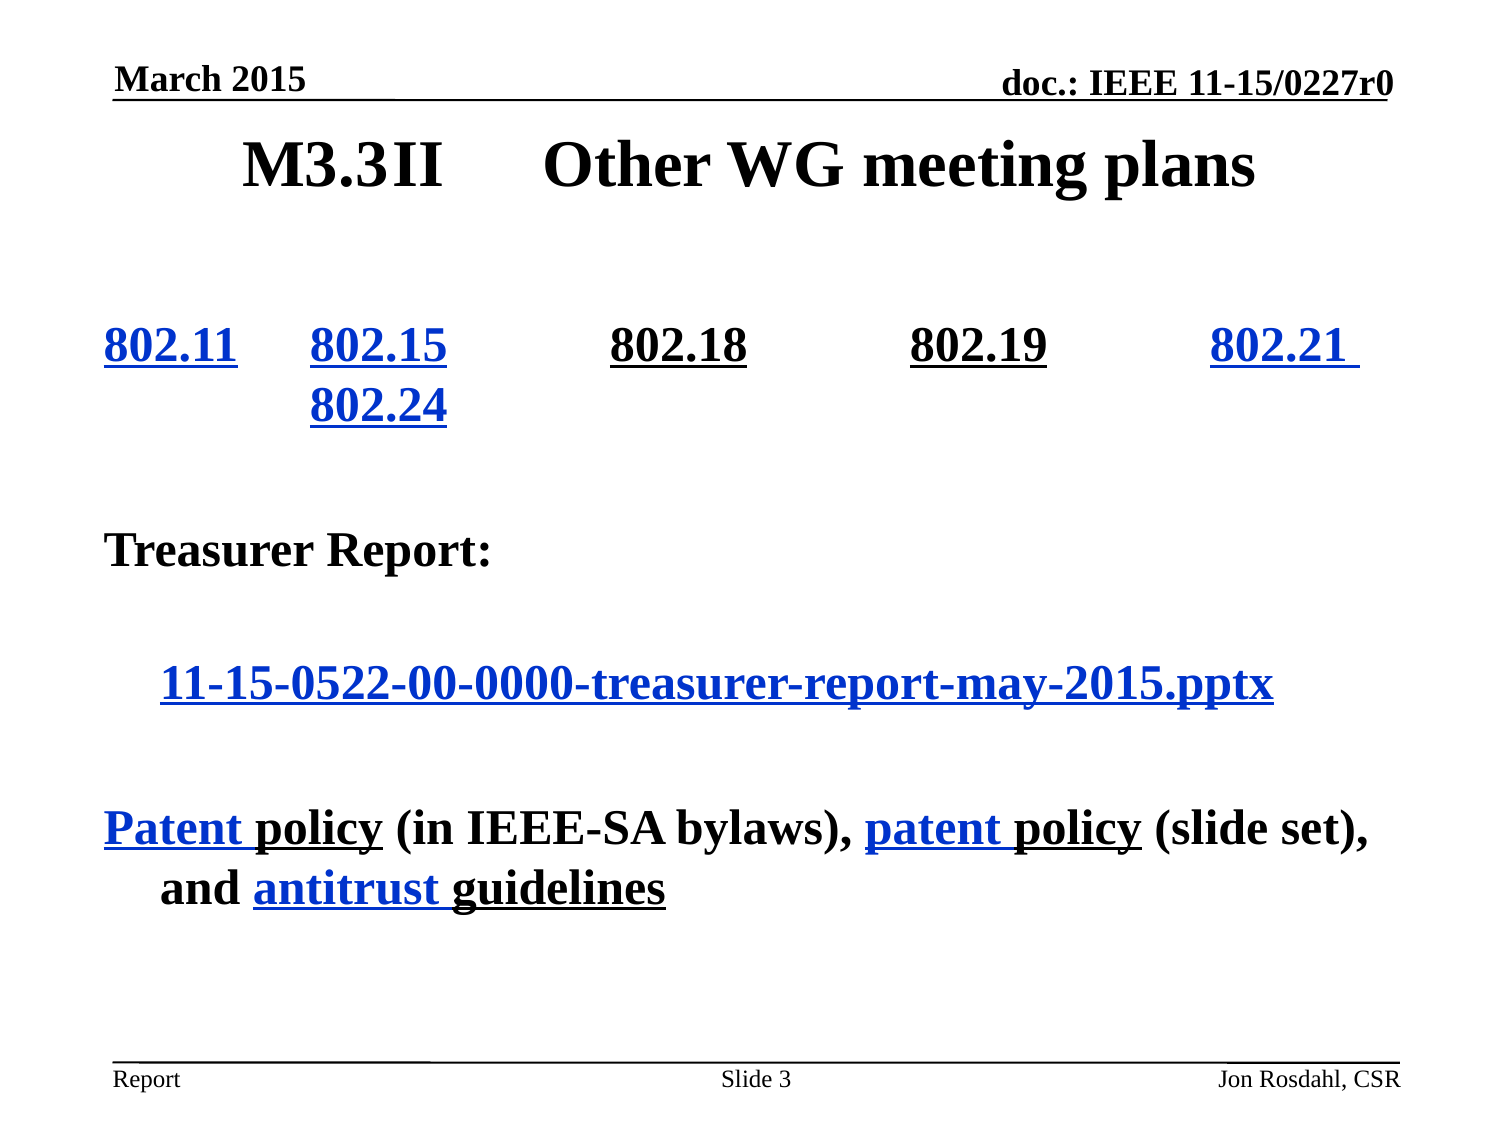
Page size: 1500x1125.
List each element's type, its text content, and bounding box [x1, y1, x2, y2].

footer Jon Rosdahl, CSR [878, 1061, 1402, 1093]
title M3.3 II Other WG meeting plans [112, 112, 1388, 231]
slide_number Slide 3 [712, 1061, 800, 1123]
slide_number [114, 54, 423, 100]
list 802.11 802.15 802.18 802.19 802.21 802.24 Treasurer Report: 11-15-0522-00-0000-treasurer-report-may-2015.pptx Patent policy (in IEEE-SA bylaws), patent policy (slide set), and antitrust guidelines [88, 231, 1388, 1000]
